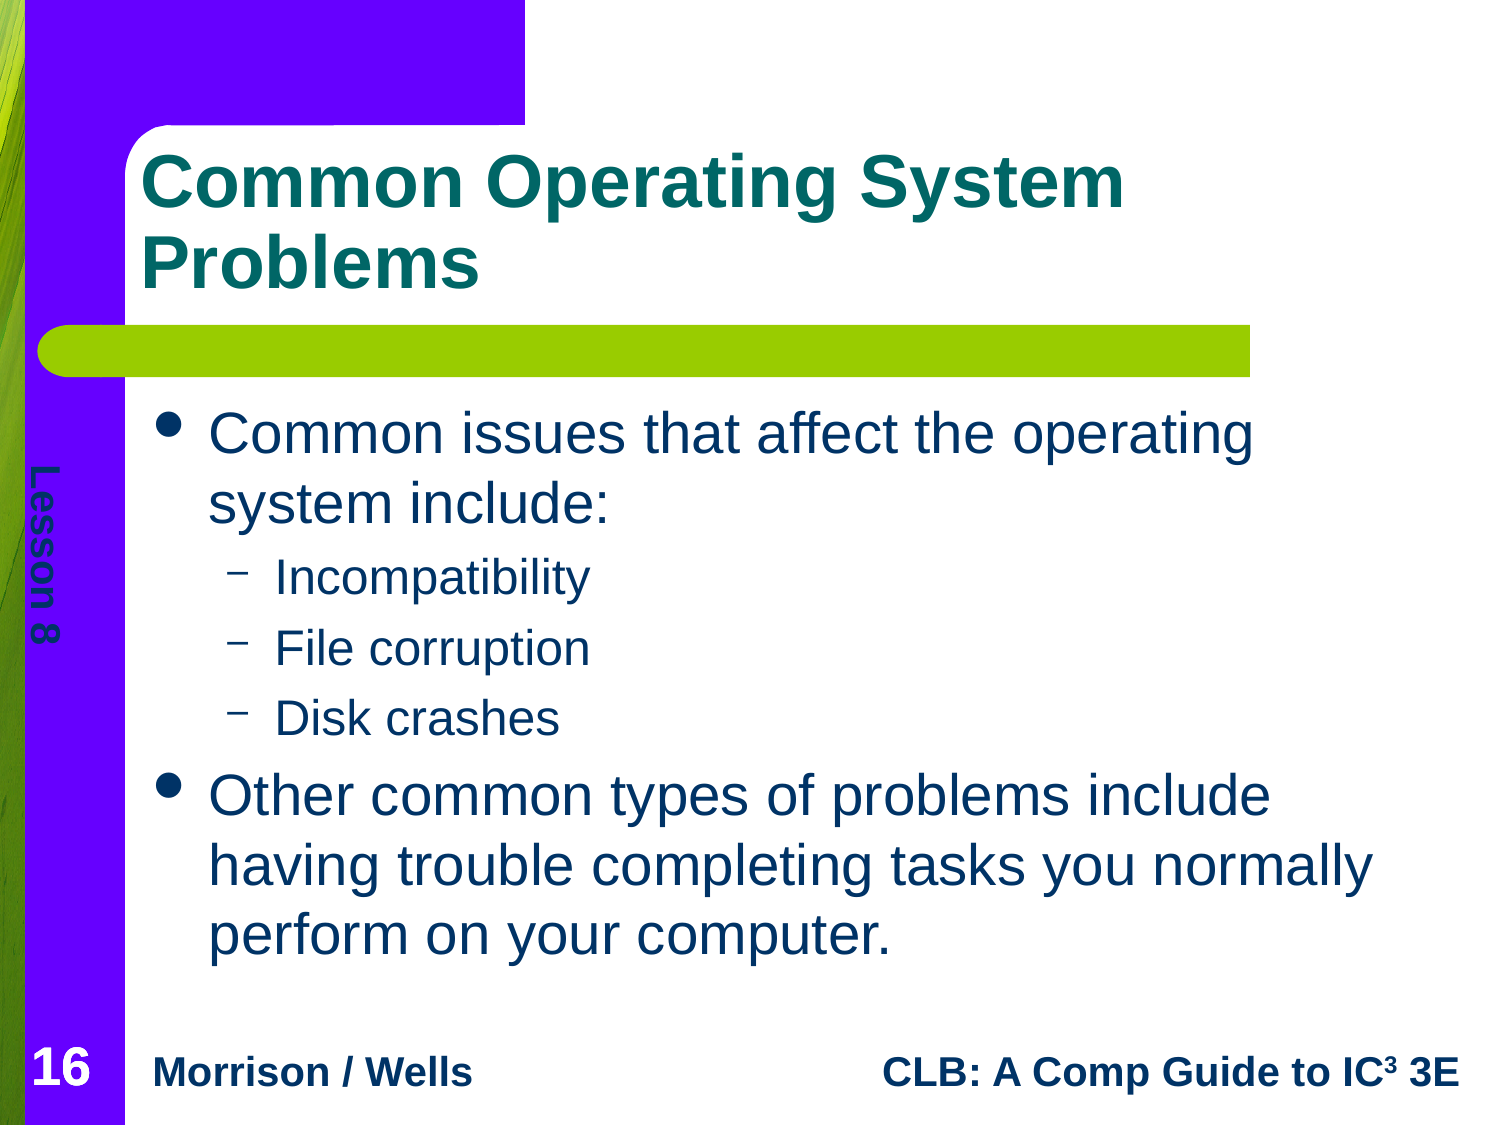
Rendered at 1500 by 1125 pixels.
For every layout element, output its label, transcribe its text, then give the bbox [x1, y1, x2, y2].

picture [0, 0, 25, 1125]
title Common Operating System Problems [124, 124, 1426, 313]
list Common issues that affect the operating system include: Incompatibility File corruption Disk crashes Other common types of problems include having trouble completing tasks you normally perform on your computer. [137, 387, 1426, 999]
text_box 16 [13, 1023, 111, 1105]
